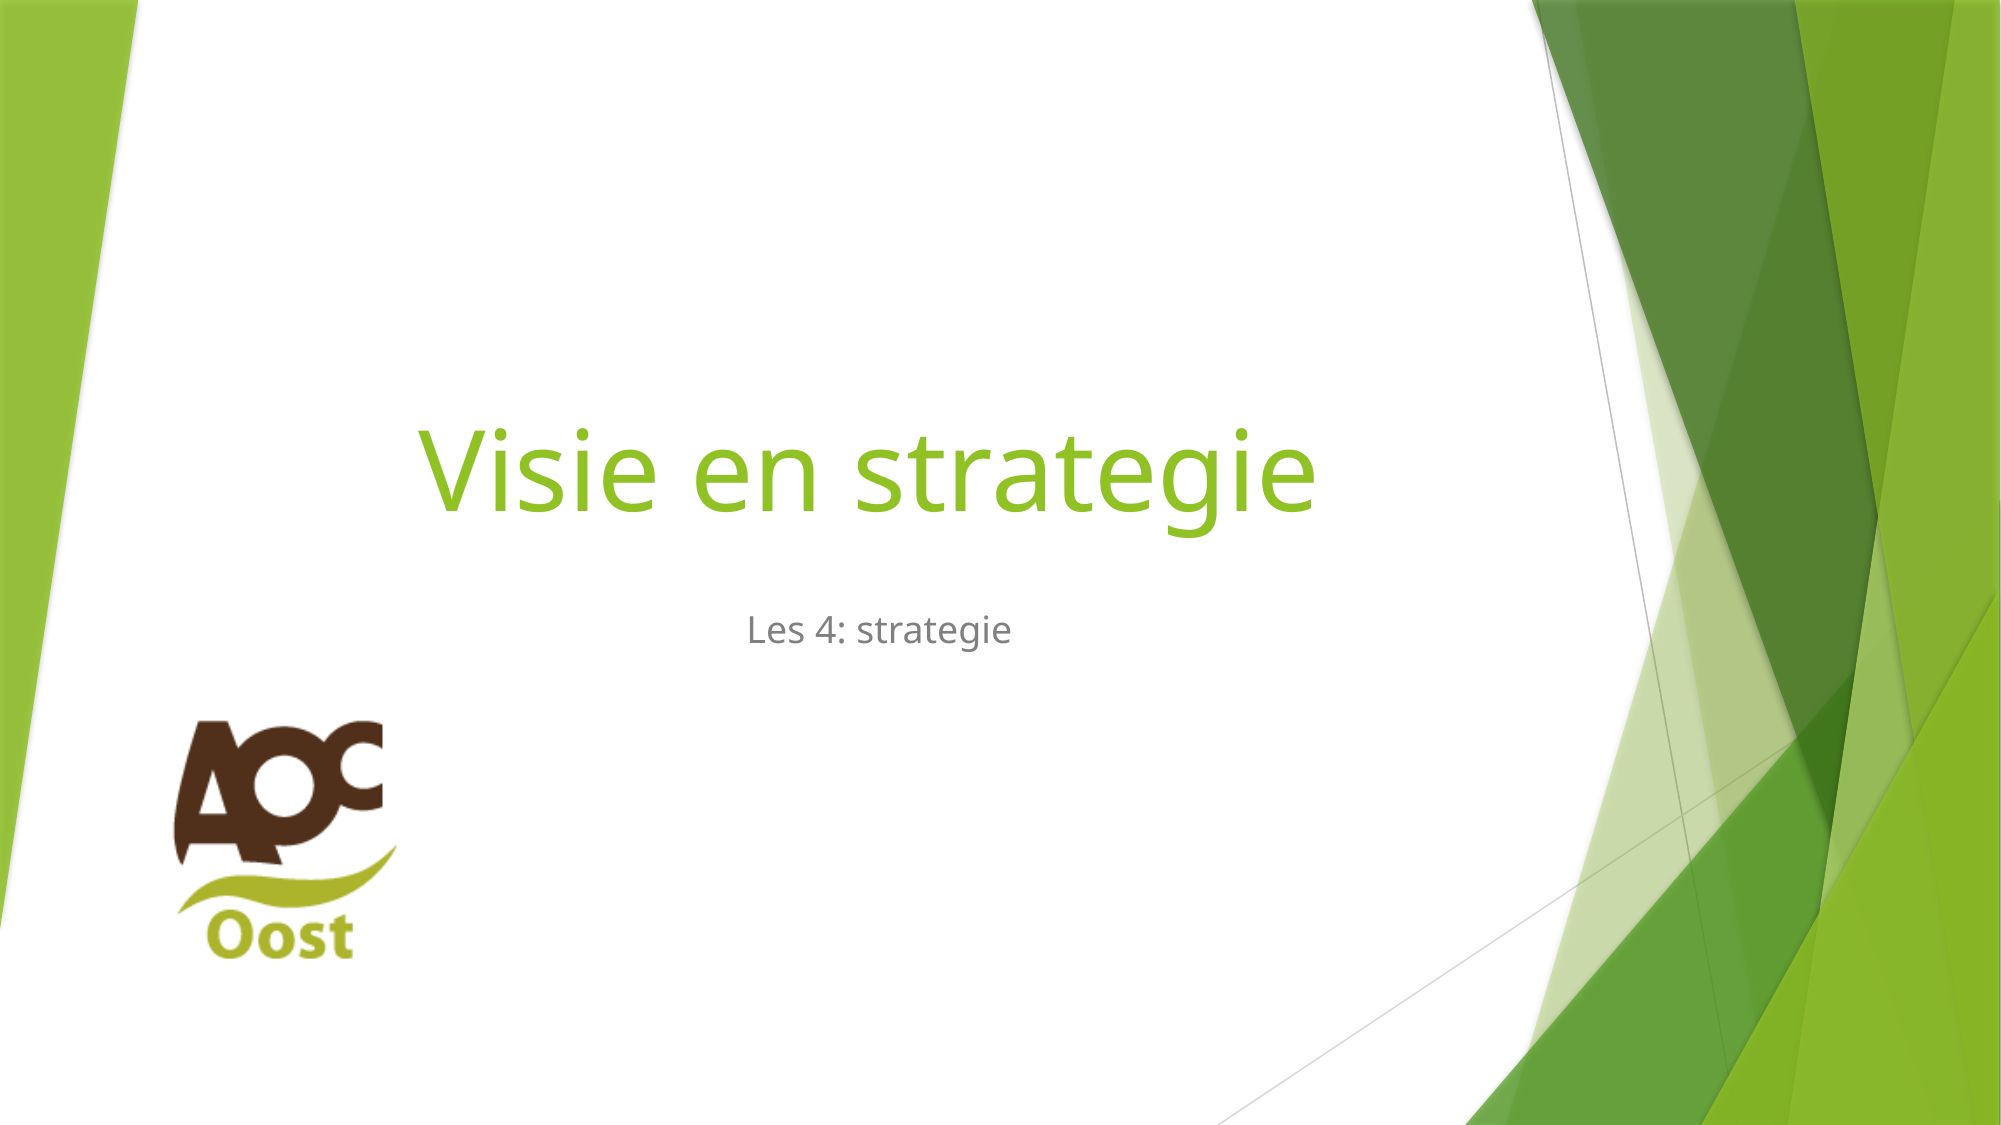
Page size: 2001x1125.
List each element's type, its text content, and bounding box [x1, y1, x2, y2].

picture [147, 687, 423, 1002]
subtitle Les 4: strategie [247, 598, 1522, 779]
title Visie en strategie [247, 271, 1522, 542]
